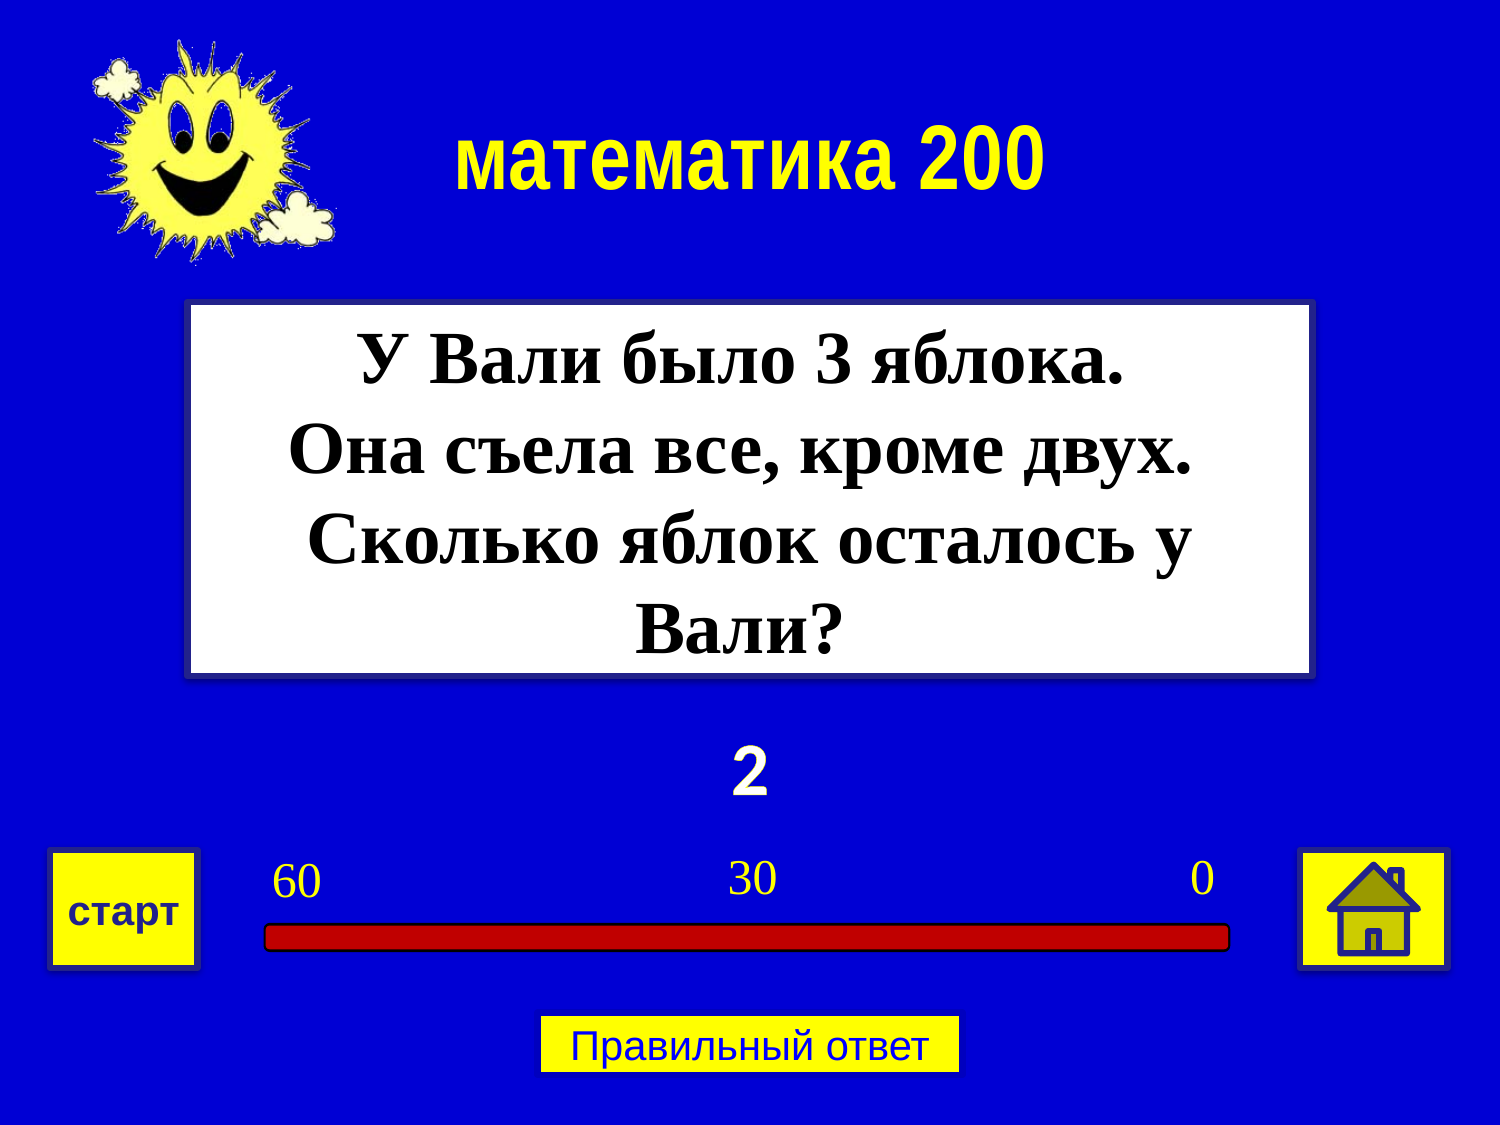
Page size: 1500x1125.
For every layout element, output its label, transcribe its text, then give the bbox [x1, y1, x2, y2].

picture [87, 37, 338, 266]
text_box 30 [712, 837, 793, 913]
text_box Правильный ответ [535, 1010, 965, 1077]
text_box математика 200 [374, 99, 1125, 205]
text_box У Вали было 3 яблока. Она съела все, кроме двух. Сколько яблок осталось у Вали? [184, 299, 1316, 679]
text_box [263, 923, 1231, 952]
text_box старт [47, 847, 201, 971]
text_box [1297, 847, 1451, 971]
text_box 0 [1175, 837, 1231, 913]
text_box 2 [0, 712, 1500, 818]
text_box 60 [257, 840, 337, 915]
